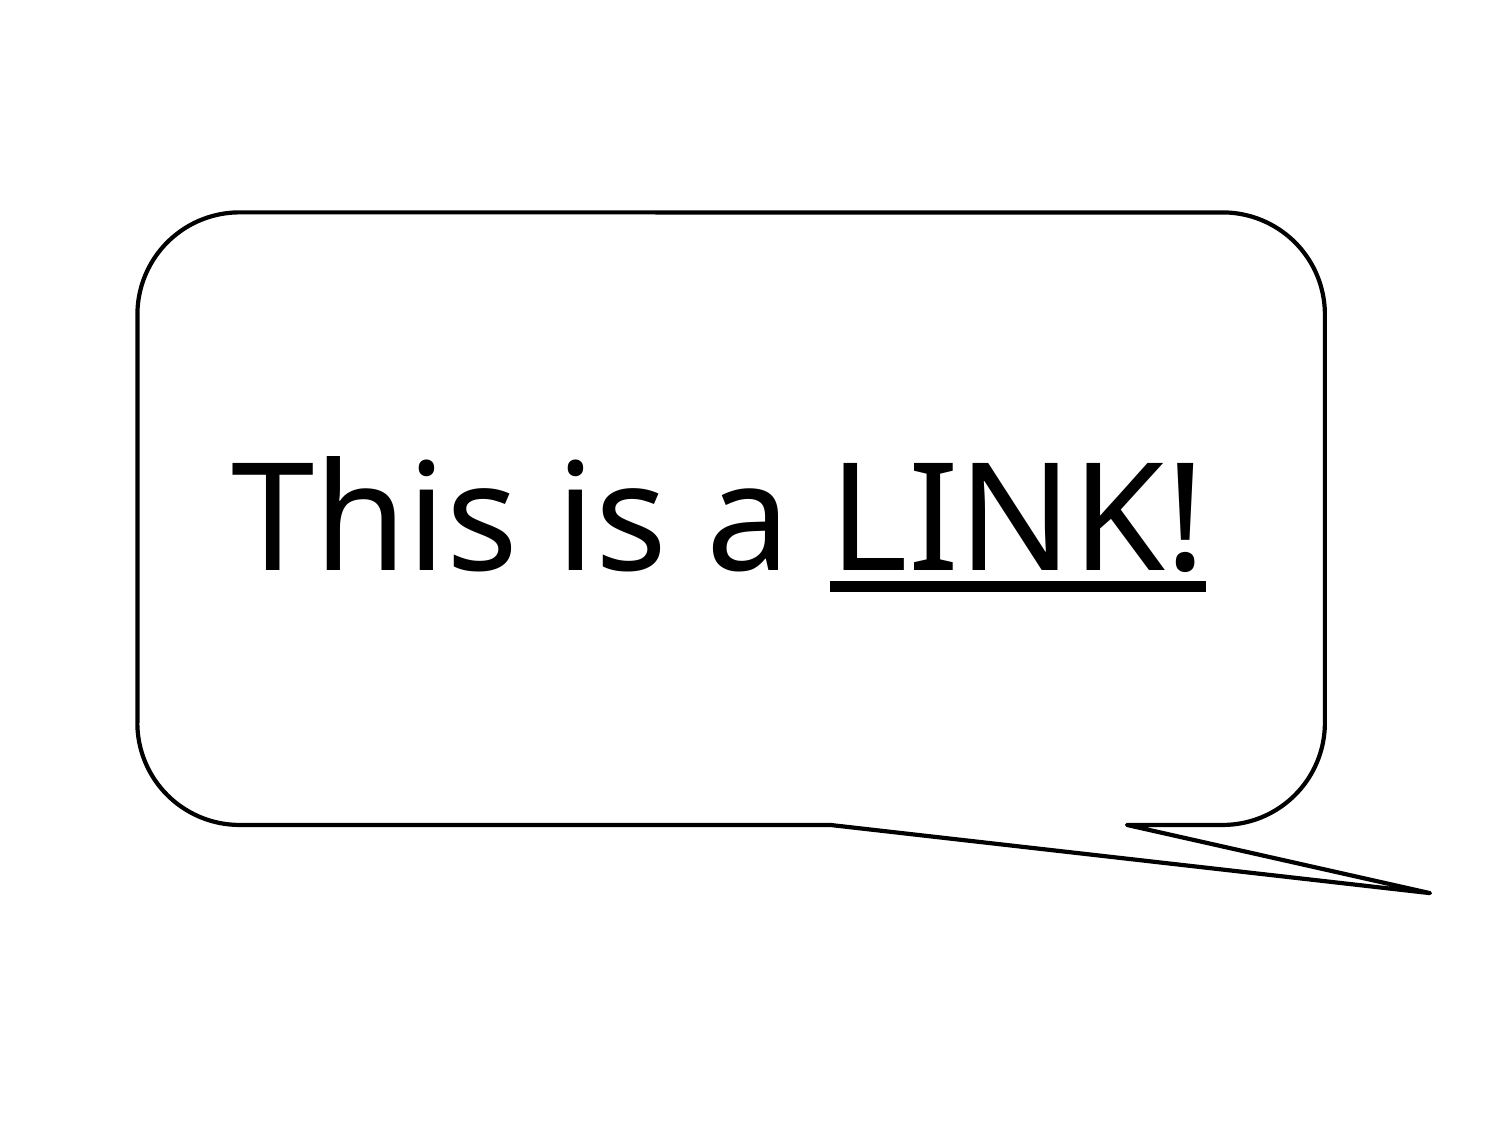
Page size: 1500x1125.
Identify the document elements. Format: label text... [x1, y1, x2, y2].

text_box [135, 210, 1433, 896]
text_box This is a LINK! [149, 412, 1288, 750]
